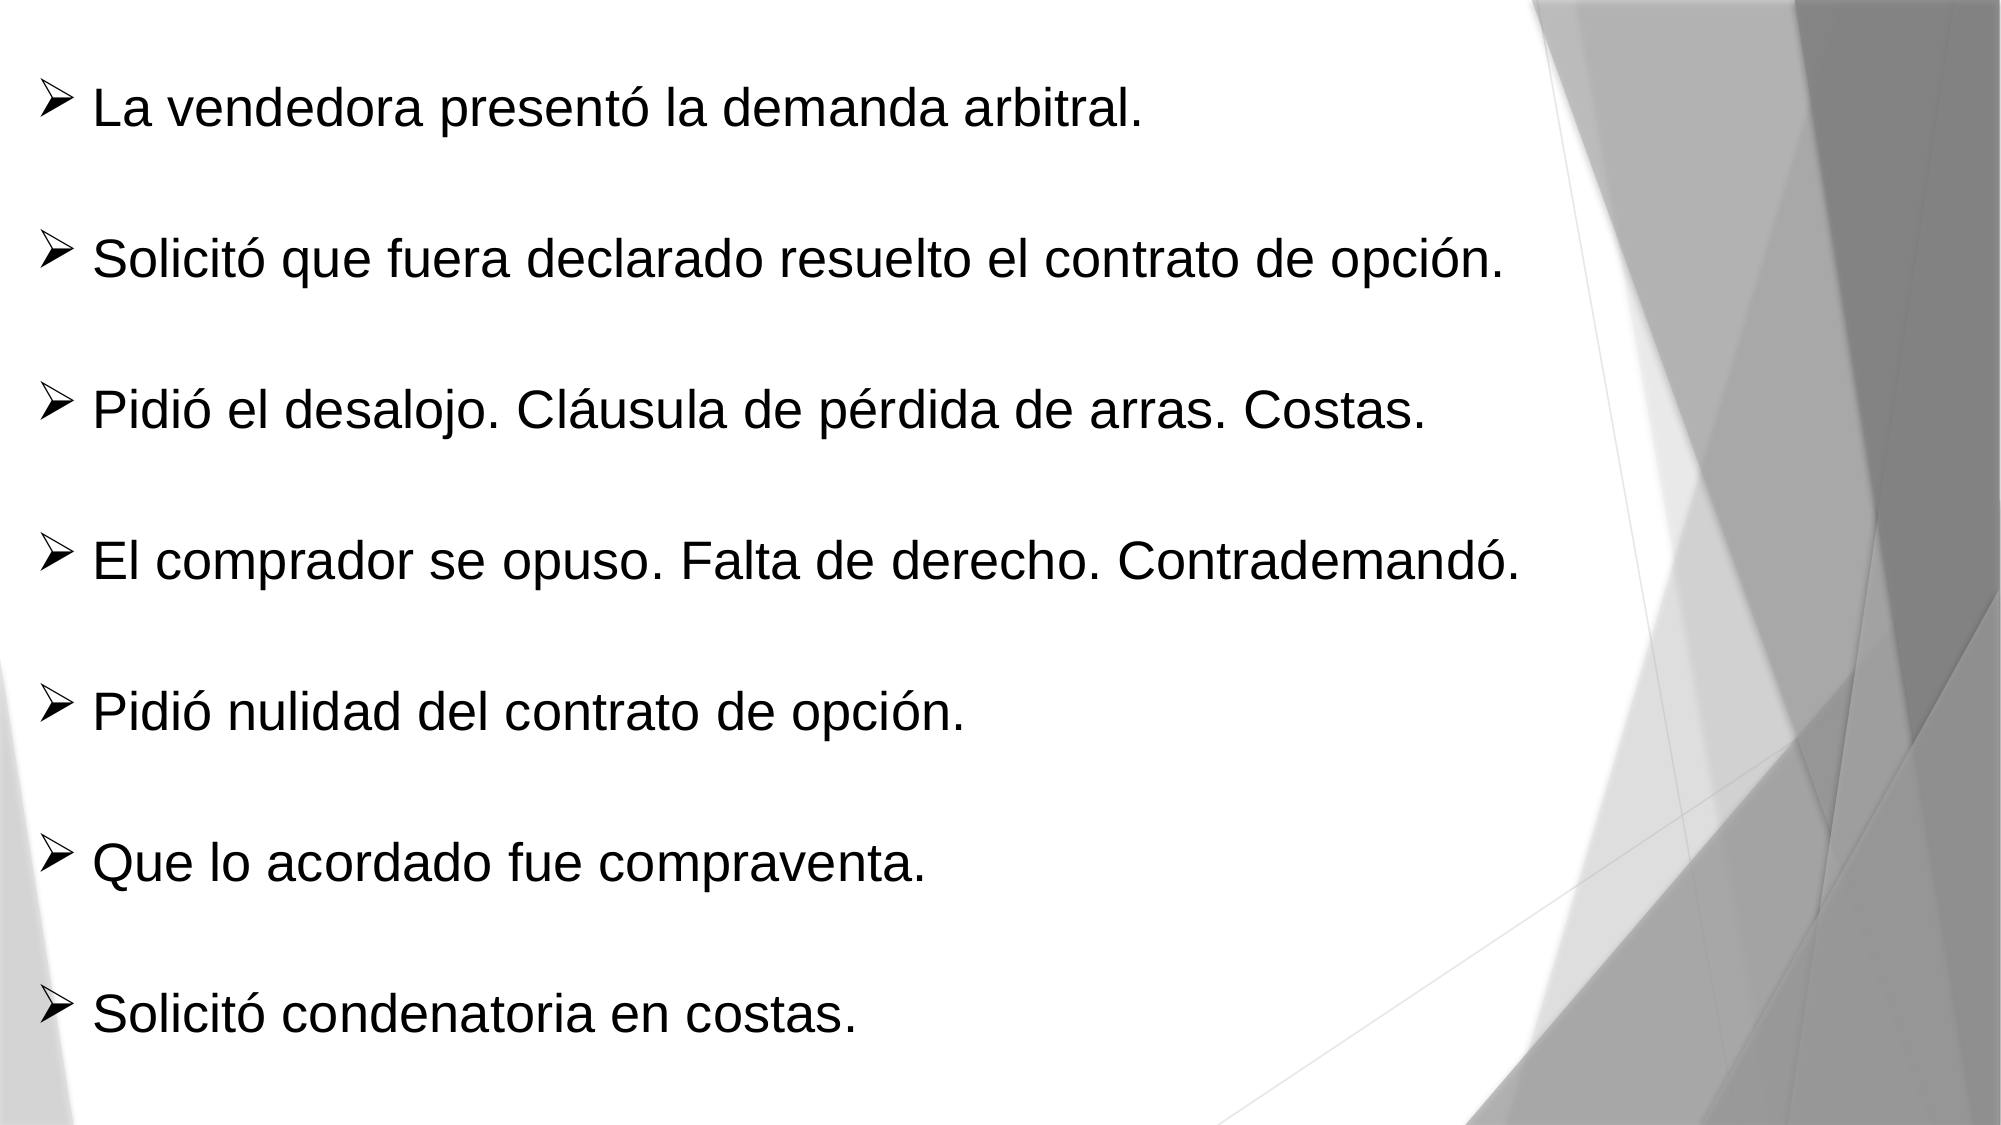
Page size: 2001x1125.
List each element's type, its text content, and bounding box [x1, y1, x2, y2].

list La vendedora presentó la demanda arbitral. Solicitó que fuera declarado resuelto el contrato de opción. Pidió el desalojo. Cláusula de pérdida de arras. Costas. El comprador se opuso. Falta de derecho. Contrademandó. Pidió nulidad del contrato de opción. Que lo acordado fue compraventa. Solicitó condenatoria en costas. [20, 0, 1980, 1125]
